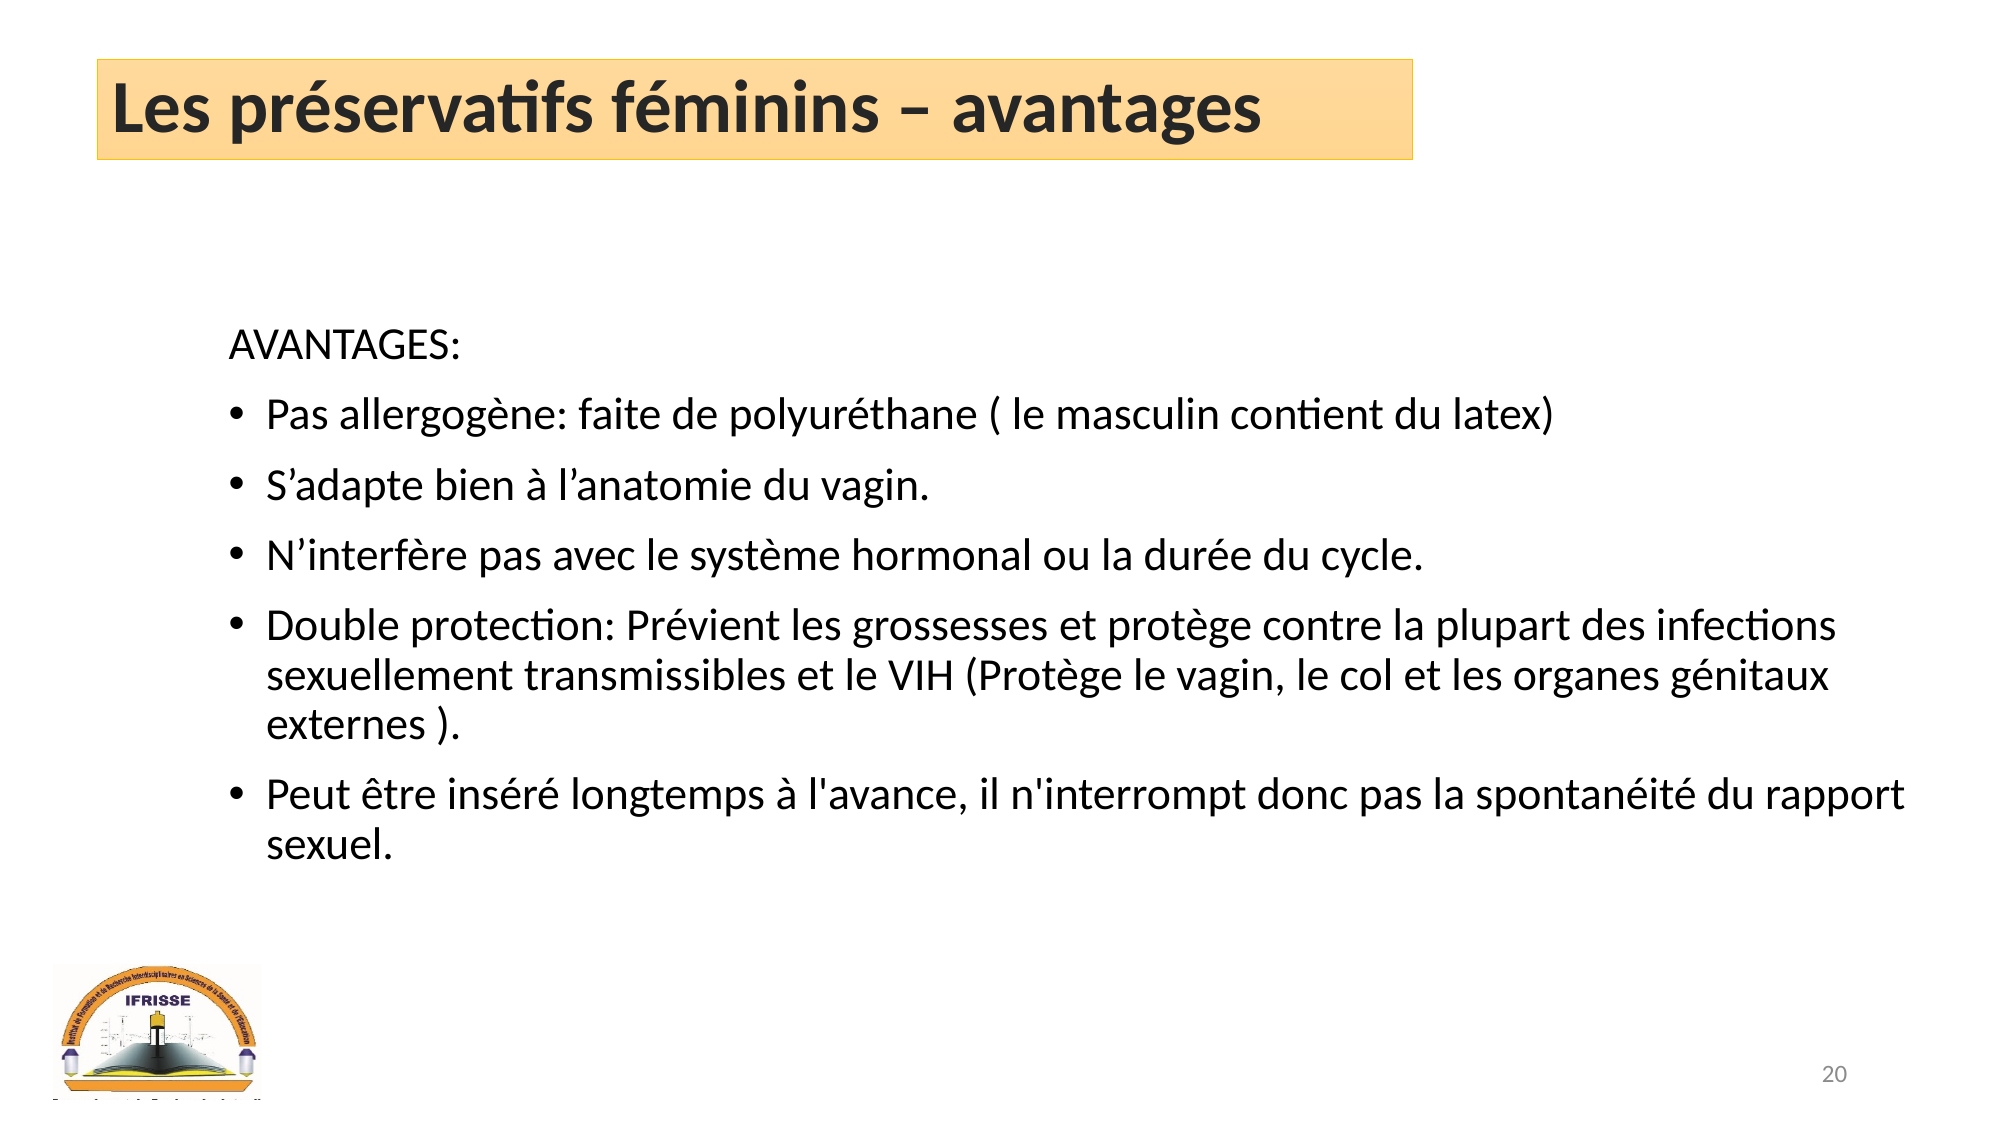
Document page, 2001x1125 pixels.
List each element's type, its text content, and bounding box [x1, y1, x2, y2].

title Les préservatifs féminins – avantages [97, 59, 1413, 160]
slide_number 20 [1412, 1042, 1863, 1103]
picture [53, 964, 262, 1100]
list AVANTAGES: Pas allergogène: faite de polyuréthane ( le masculin contient du latex) S’adapte bien à l’anatomie du vagin. N’interfère pas avec le système hormonal ou la durée du cycle. Double protection: Prévient les grossesses et protège contre la plupart des infections sexuellement transmissibles et le VIH (Protège le vagin, le col et les organes génitaux externes ). Peut être inséré longtemps à l'avance, il n'interrompt donc pas la spontanéité du rapport sexuel. [213, 312, 1939, 1074]
